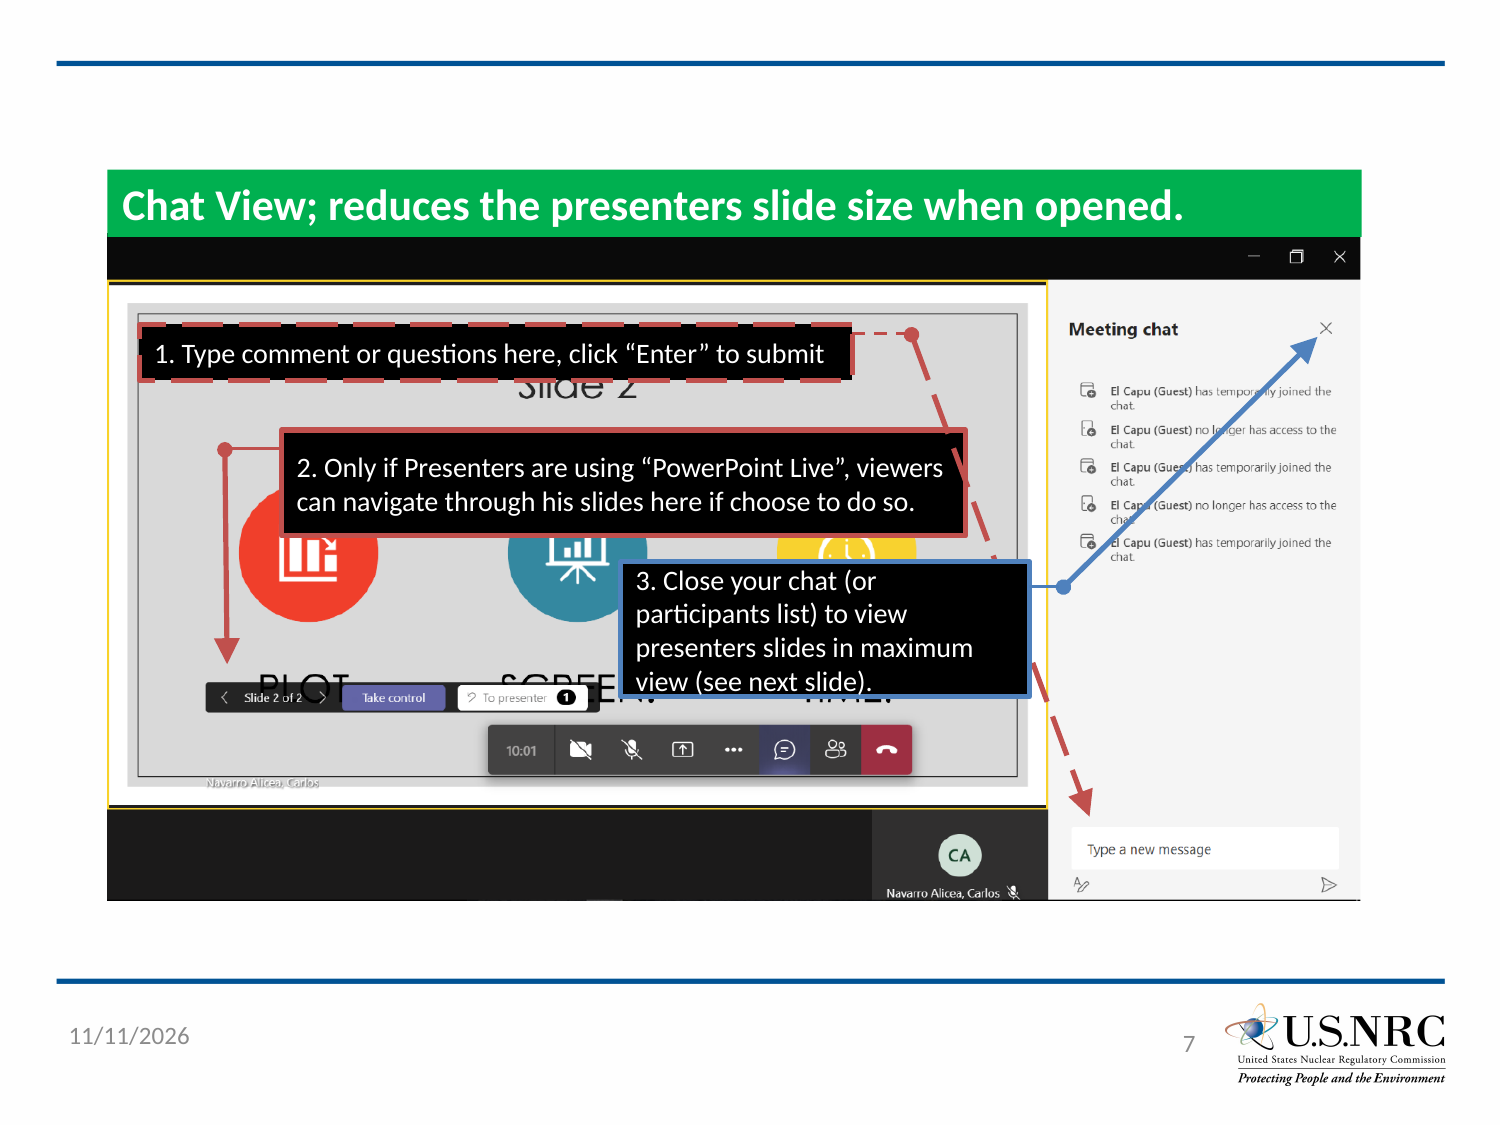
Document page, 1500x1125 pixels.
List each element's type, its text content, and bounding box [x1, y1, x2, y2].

slide_number 7 [1030, 1012, 1211, 1073]
text_box Chat View; reduces the presenters slide size when opened. [107, 169, 1362, 233]
picture [0, 0, 1500, 1125]
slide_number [53, 1004, 404, 1065]
